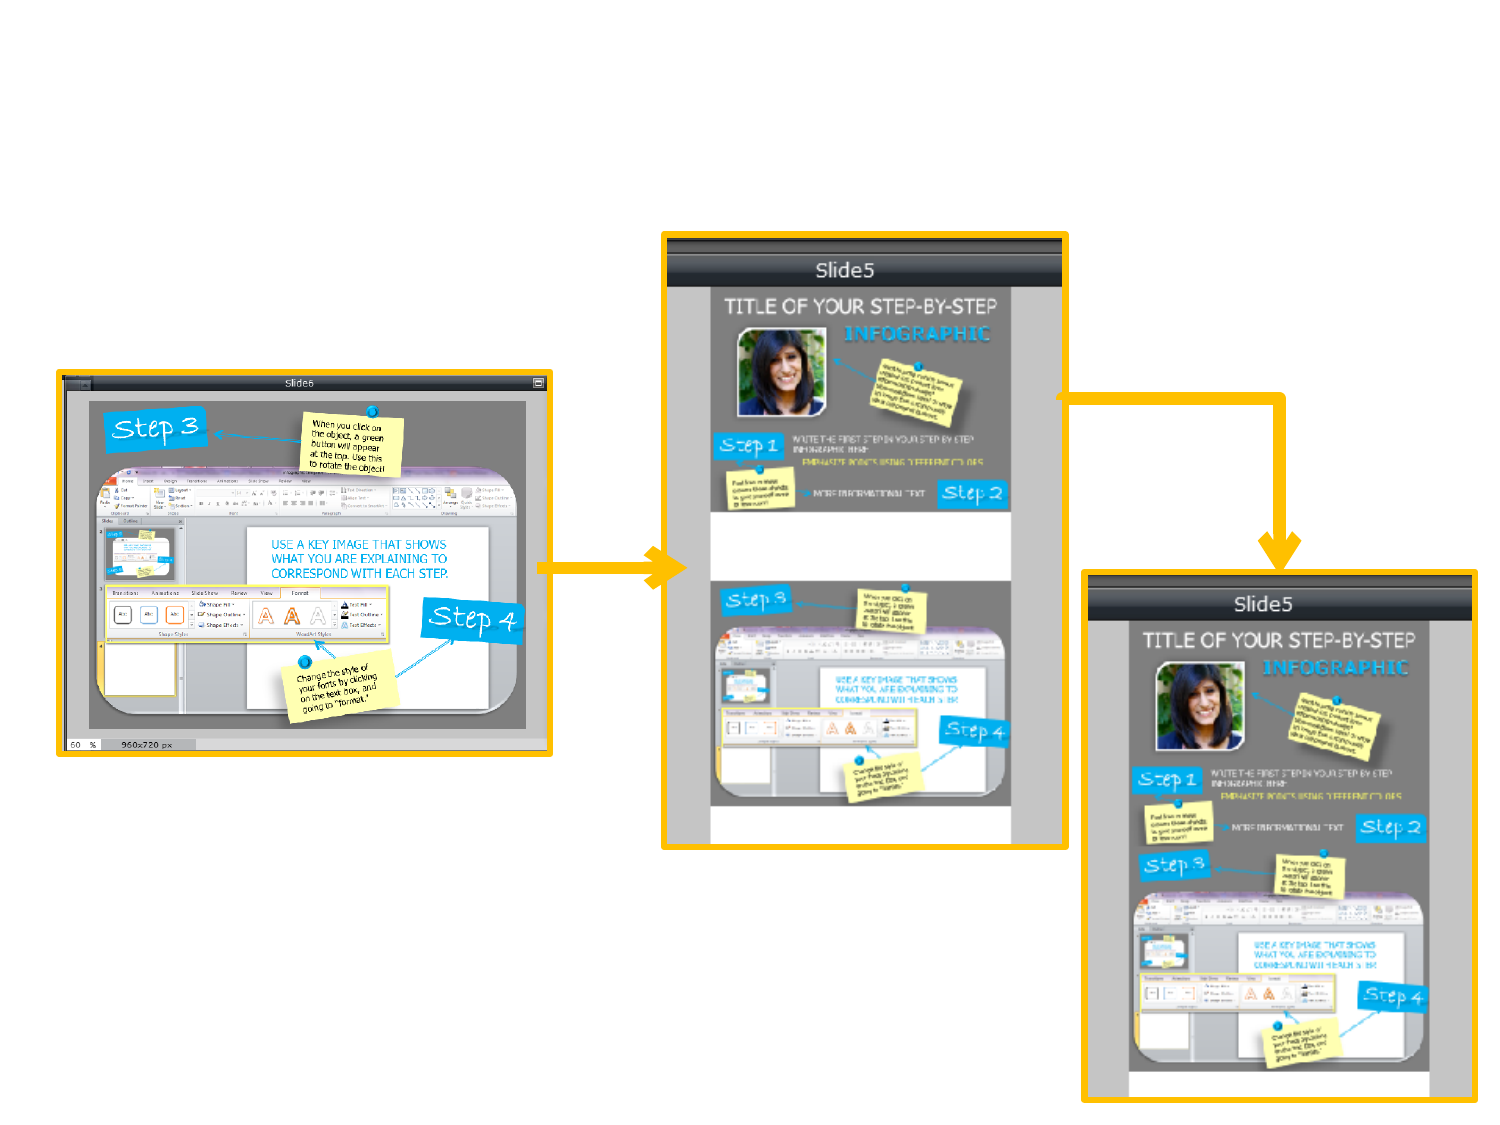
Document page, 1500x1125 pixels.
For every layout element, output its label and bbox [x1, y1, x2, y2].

picture [1087, 574, 1473, 1098]
picture [62, 374, 548, 751]
text_box [1062, 399, 1280, 576]
picture [666, 237, 1063, 845]
